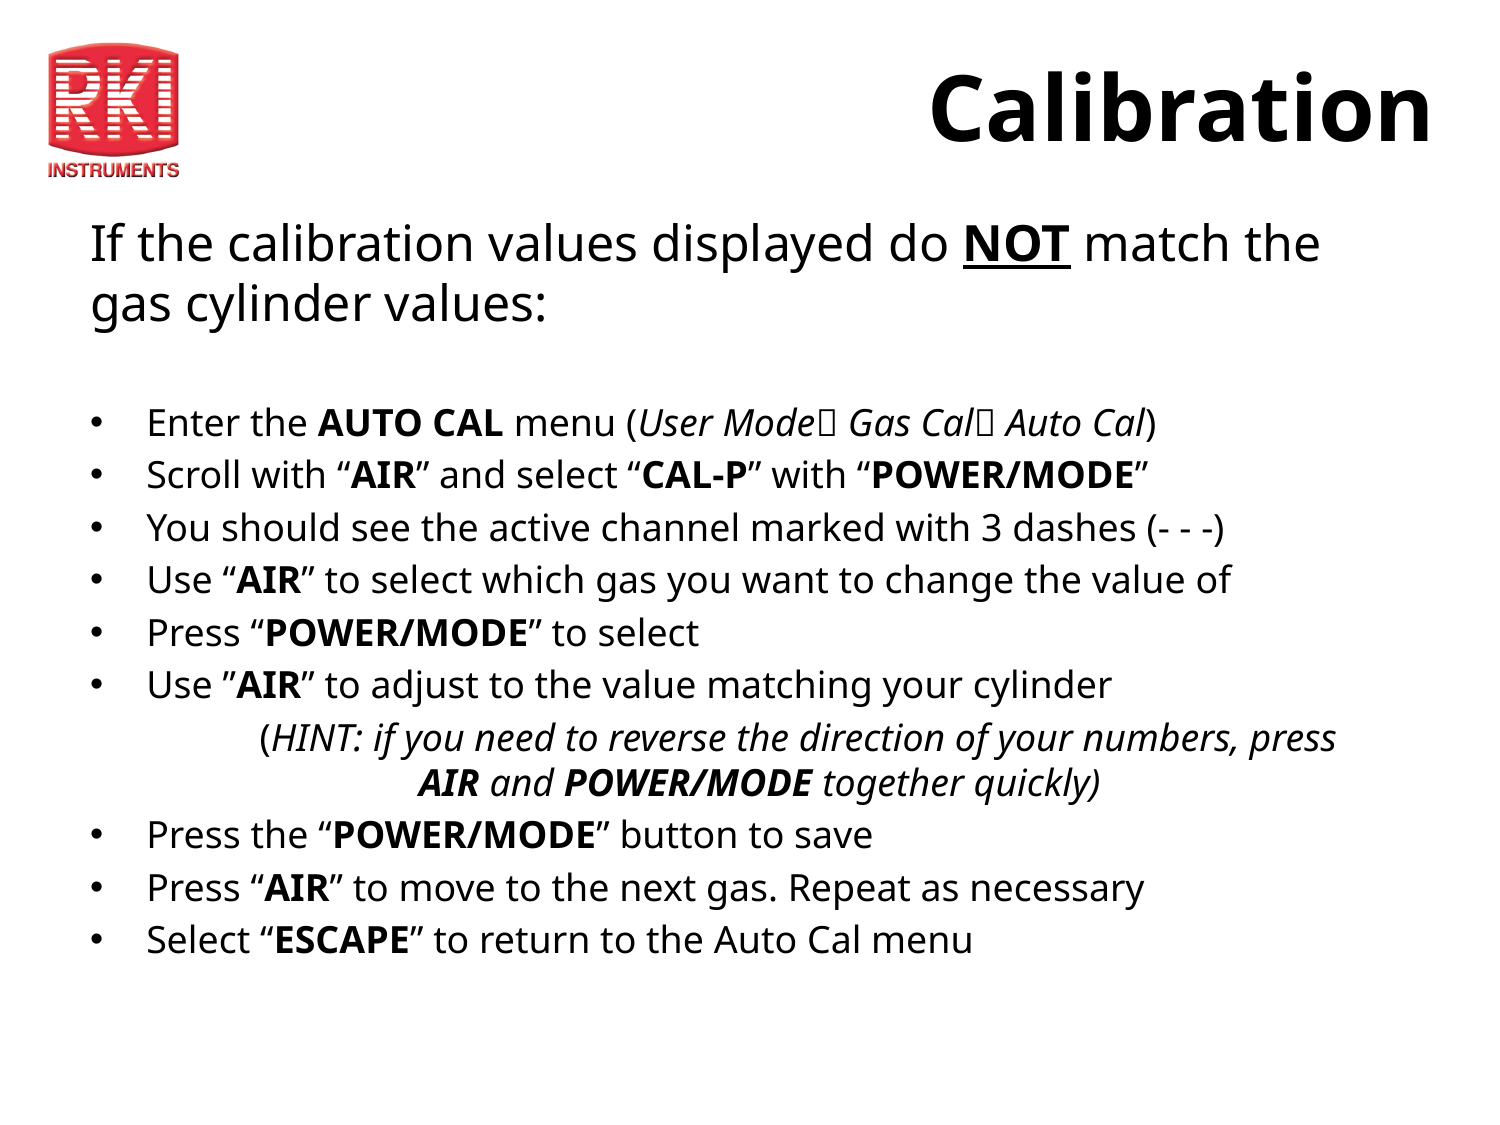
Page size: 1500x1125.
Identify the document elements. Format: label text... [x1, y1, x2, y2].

picture [37, 37, 188, 184]
list If the calibration values displayed do NOT match the gas cylinder values: Enter the AUTO CAL menu (User Mode Gas Cal Auto Cal) Scroll with “AIR” and select “CAL-P” with “POWER/MODE” You should see the active channel marked with 3 dashes (- - -) Use “AIR” to select which gas you want to change the value of Press “POWER/MODE” to select Use ”AIR” to adjust to the value matching your cylinder (HINT: if you need to reverse the direction of your numbers, press AIR and POWER/MODE together quickly) Press the “POWER/MODE” button to save Press “AIR” to move to the next gas. Repeat as necessary Select “ESCAPE” to return to the Auto Cal menu [75, 203, 1425, 1089]
title Calibration [175, 49, 1451, 161]
